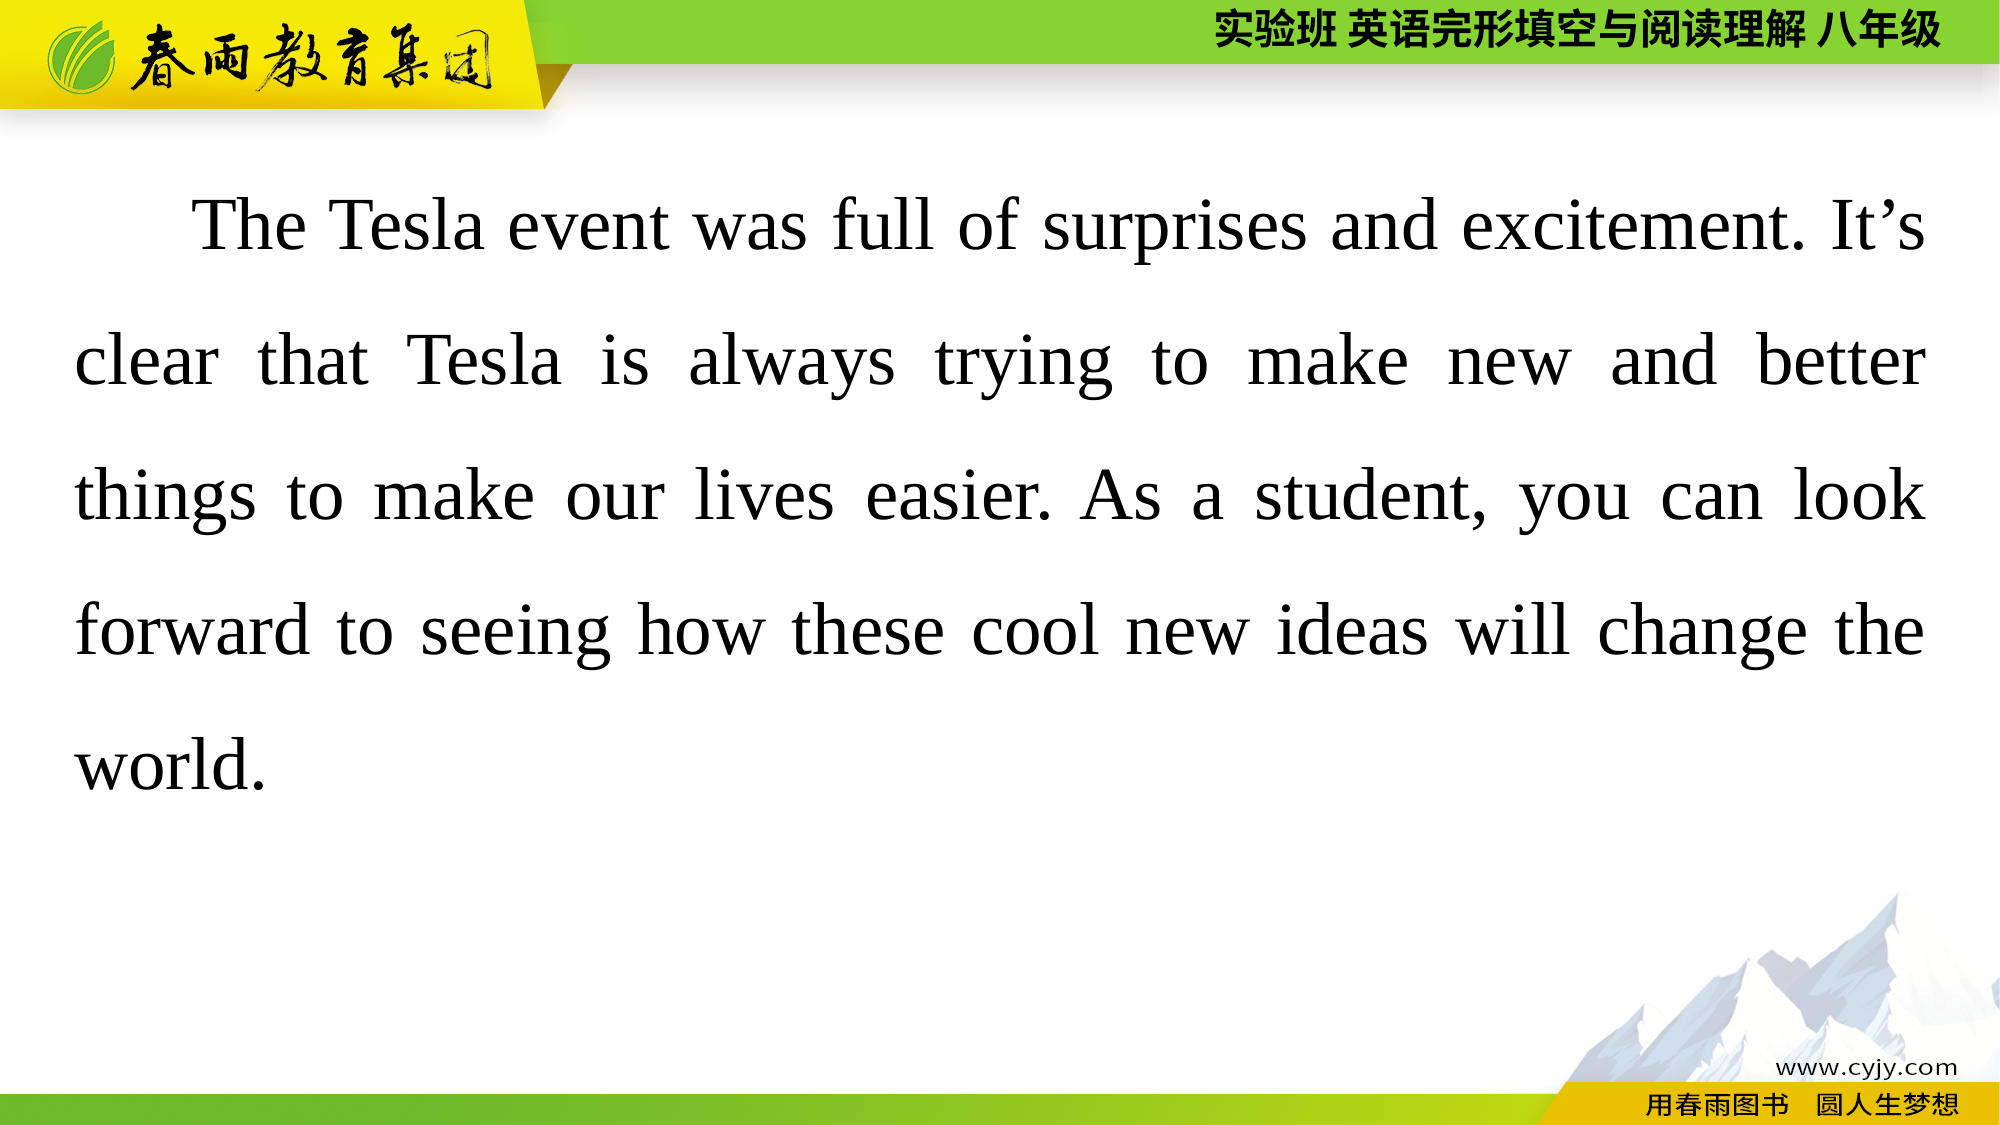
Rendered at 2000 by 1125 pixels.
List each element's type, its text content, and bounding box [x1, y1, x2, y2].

picture [0, 0, 2000, 1125]
list The Tesla event was full of surprises and excitement. It’s clear that Tesla is always trying to make new and better things to make our lives easier. As a student, you can look forward to seeing how these cool new ideas will change the world. [59, 122, 1944, 803]
